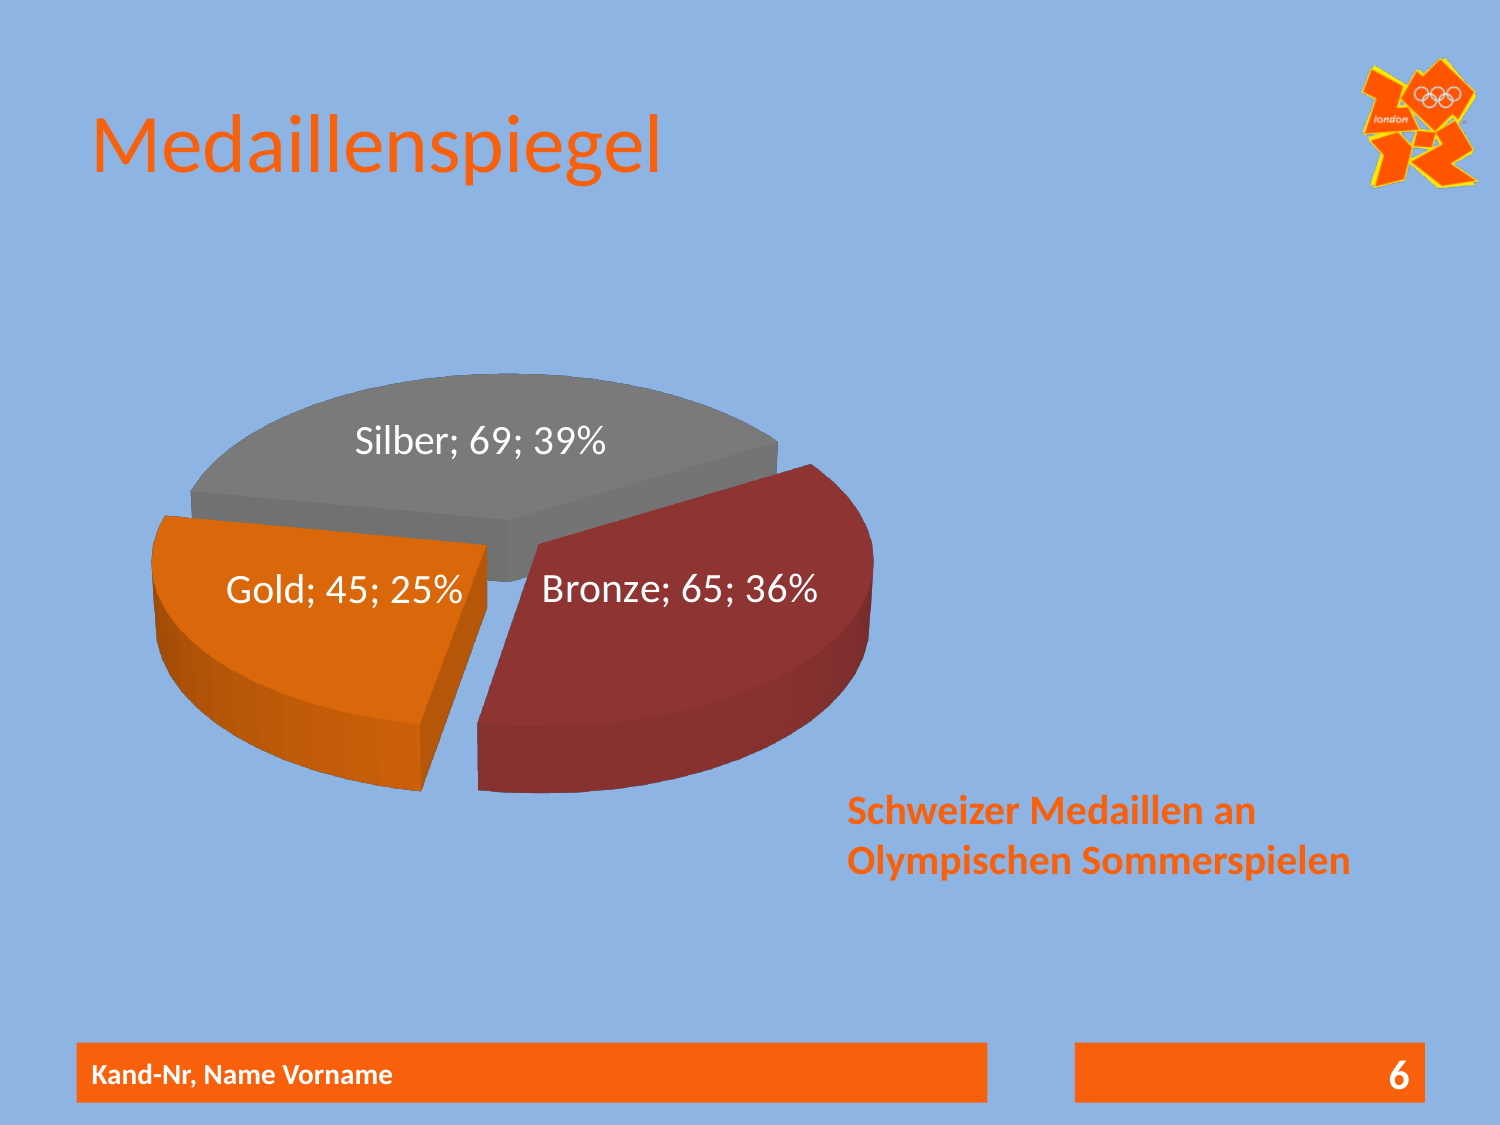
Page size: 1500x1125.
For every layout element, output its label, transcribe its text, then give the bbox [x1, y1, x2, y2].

footer Kand-Nr, Name Vorname [76, 1042, 988, 1103]
text_box Schweizer Medaillen an Olympischen Sommerspielen [832, 775, 1465, 890]
chart [88, 231, 1058, 870]
title Medaillenspiegel [75, 45, 1347, 233]
picture [1340, 42, 1500, 202]
slide_number 6 [1074, 1042, 1425, 1103]
